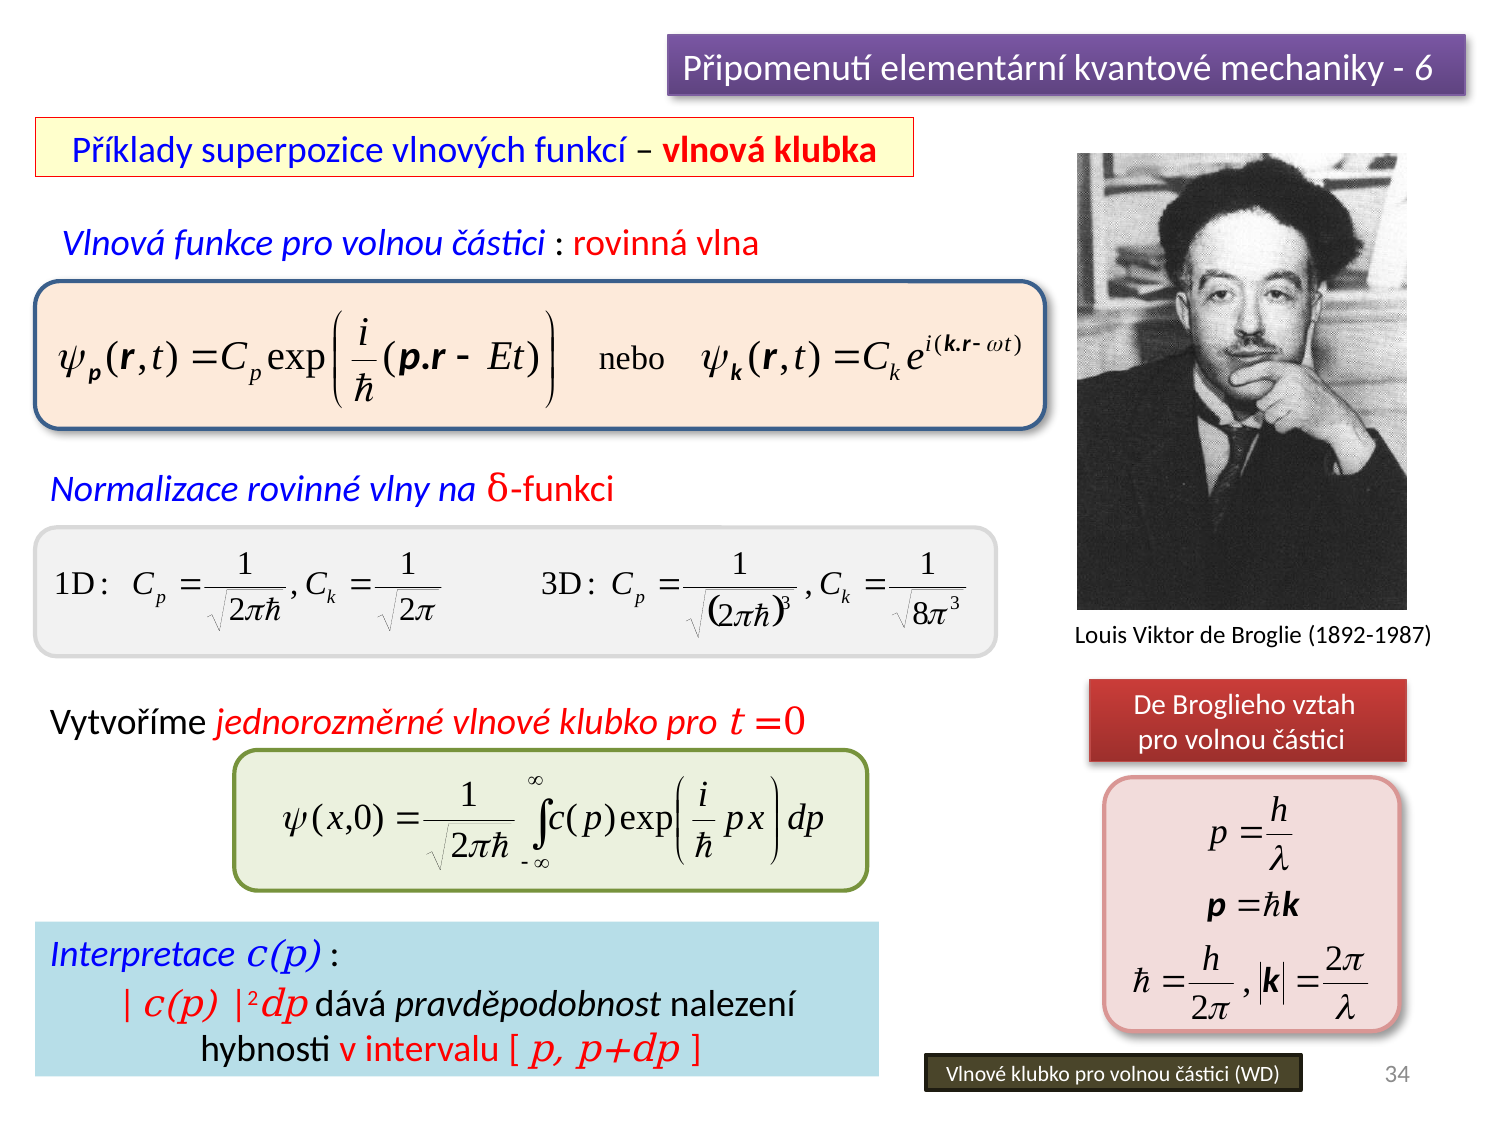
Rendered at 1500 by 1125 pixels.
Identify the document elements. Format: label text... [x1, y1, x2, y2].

text_box Normalizace rovinné vlny na δ-funkci [35, 456, 633, 517]
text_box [279, 761, 833, 880]
text_box Vlnové klubko pro volnou částici (WD) [924, 1053, 1303, 1092]
text_box [232, 747, 870, 893]
text_box [32, 525, 999, 659]
text_box Příklady superpozice vlnových funkcí – vlnová klubka [35, 117, 914, 177]
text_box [1089, 679, 1407, 1032]
text_box Připomenutí elementární kvantové mechaniky - 6 [667, 34, 1466, 96]
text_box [55, 301, 1029, 418]
text_box Vytvoříme jednorozměrné vlnové klubko pro t =0 [35, 689, 844, 750]
text_box Vlnová funkce pro volnou částici : rovinná vlna [46, 210, 786, 271]
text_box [51, 542, 973, 645]
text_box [1054, 153, 1454, 657]
text_box Interpretace c(p) : | c(p) |2dp dává pravděpodobnost nalezení hybnosti v intervalu [ p, p+dp ] [35, 921, 879, 1077]
text_box [32, 279, 1048, 431]
slide_number 34 [1074, 1042, 1425, 1103]
